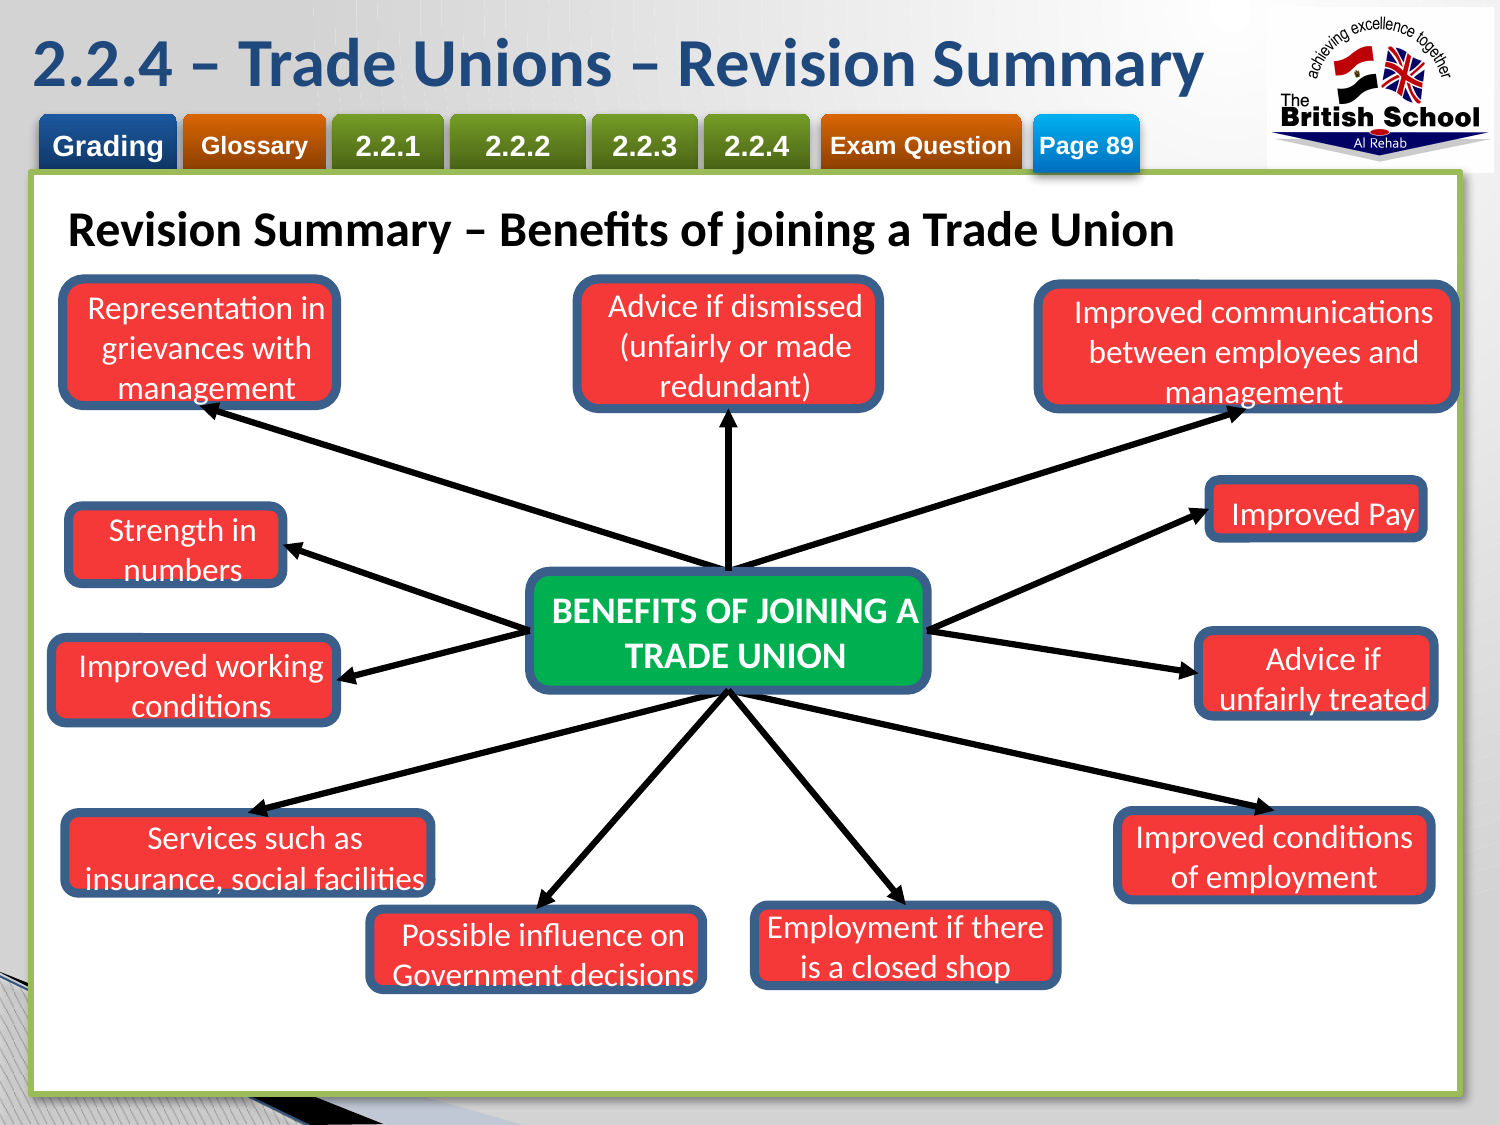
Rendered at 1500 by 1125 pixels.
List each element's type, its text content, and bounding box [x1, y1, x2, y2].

text_box Employment if there is a closed shop [749, 912, 1062, 991]
text_box Revision Summary – Benefits of joining a Trade Union [53, 189, 1447, 265]
text_box Possible influence on Government decisions [365, 906, 708, 995]
text_box Advice if dismissed (unfairly or made redundant) [585, 274, 878, 283]
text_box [536, 689, 729, 910]
text_box Improved working conditions [46, 632, 331, 726]
picture [1267, 7, 1495, 173]
title 2.2.4 – Trade Unions – Revision Summary [17, 7, 1275, 110]
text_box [926, 508, 1210, 631]
text_box Strength in numbers [70, 584, 276, 589]
text_box Advice if unfairly treated [1193, 626, 1439, 712]
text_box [732, 283, 1456, 572]
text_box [926, 630, 1199, 674]
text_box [282, 544, 530, 631]
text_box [729, 689, 906, 906]
text_box Page 89 [1033, 114, 1140, 173]
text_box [906, 689, 1432, 901]
picture [281, 1114, 303, 1125]
text_box BENEFITS OF JOINING A TRADE UNION [534, 584, 928, 689]
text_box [336, 642, 530, 681]
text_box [62, 278, 729, 572]
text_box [64, 689, 536, 894]
